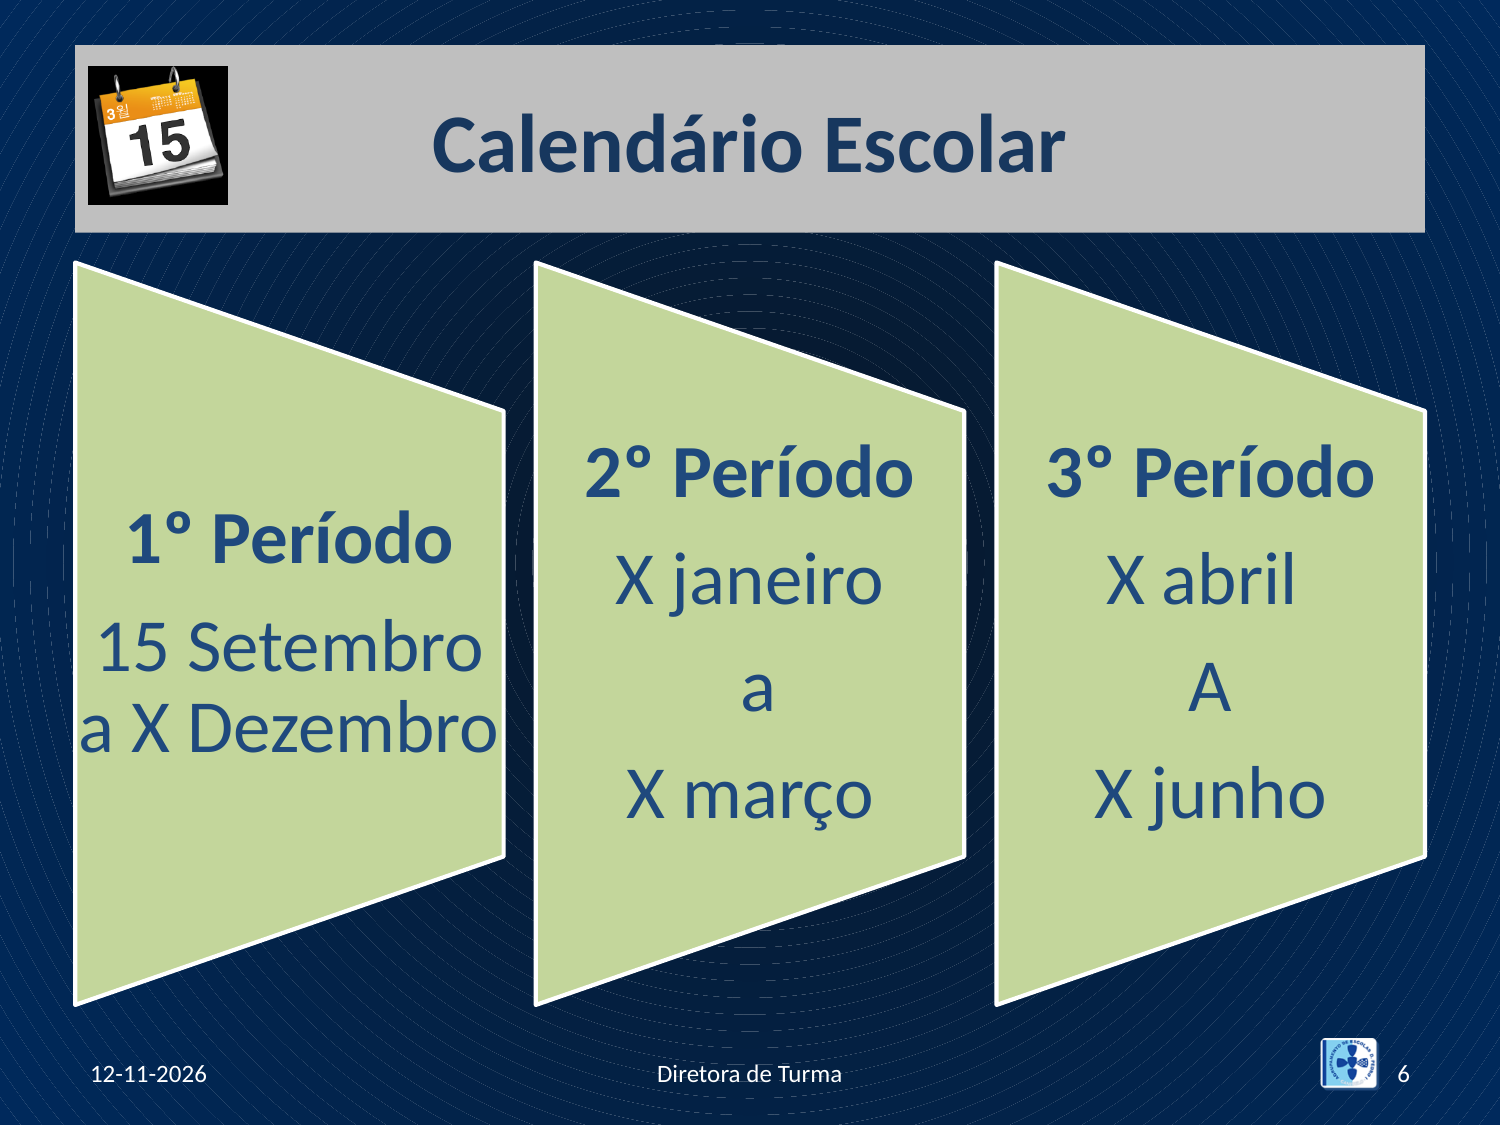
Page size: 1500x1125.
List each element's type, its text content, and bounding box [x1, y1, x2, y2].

slide_number 6 [1074, 1042, 1425, 1103]
footer Diretora de Turma [512, 1042, 988, 1103]
picture [88, 66, 228, 205]
picture [1320, 1038, 1380, 1091]
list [74, 262, 1426, 1006]
title Calendário Escolar [75, 45, 1425, 233]
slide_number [75, 1042, 425, 1103]
